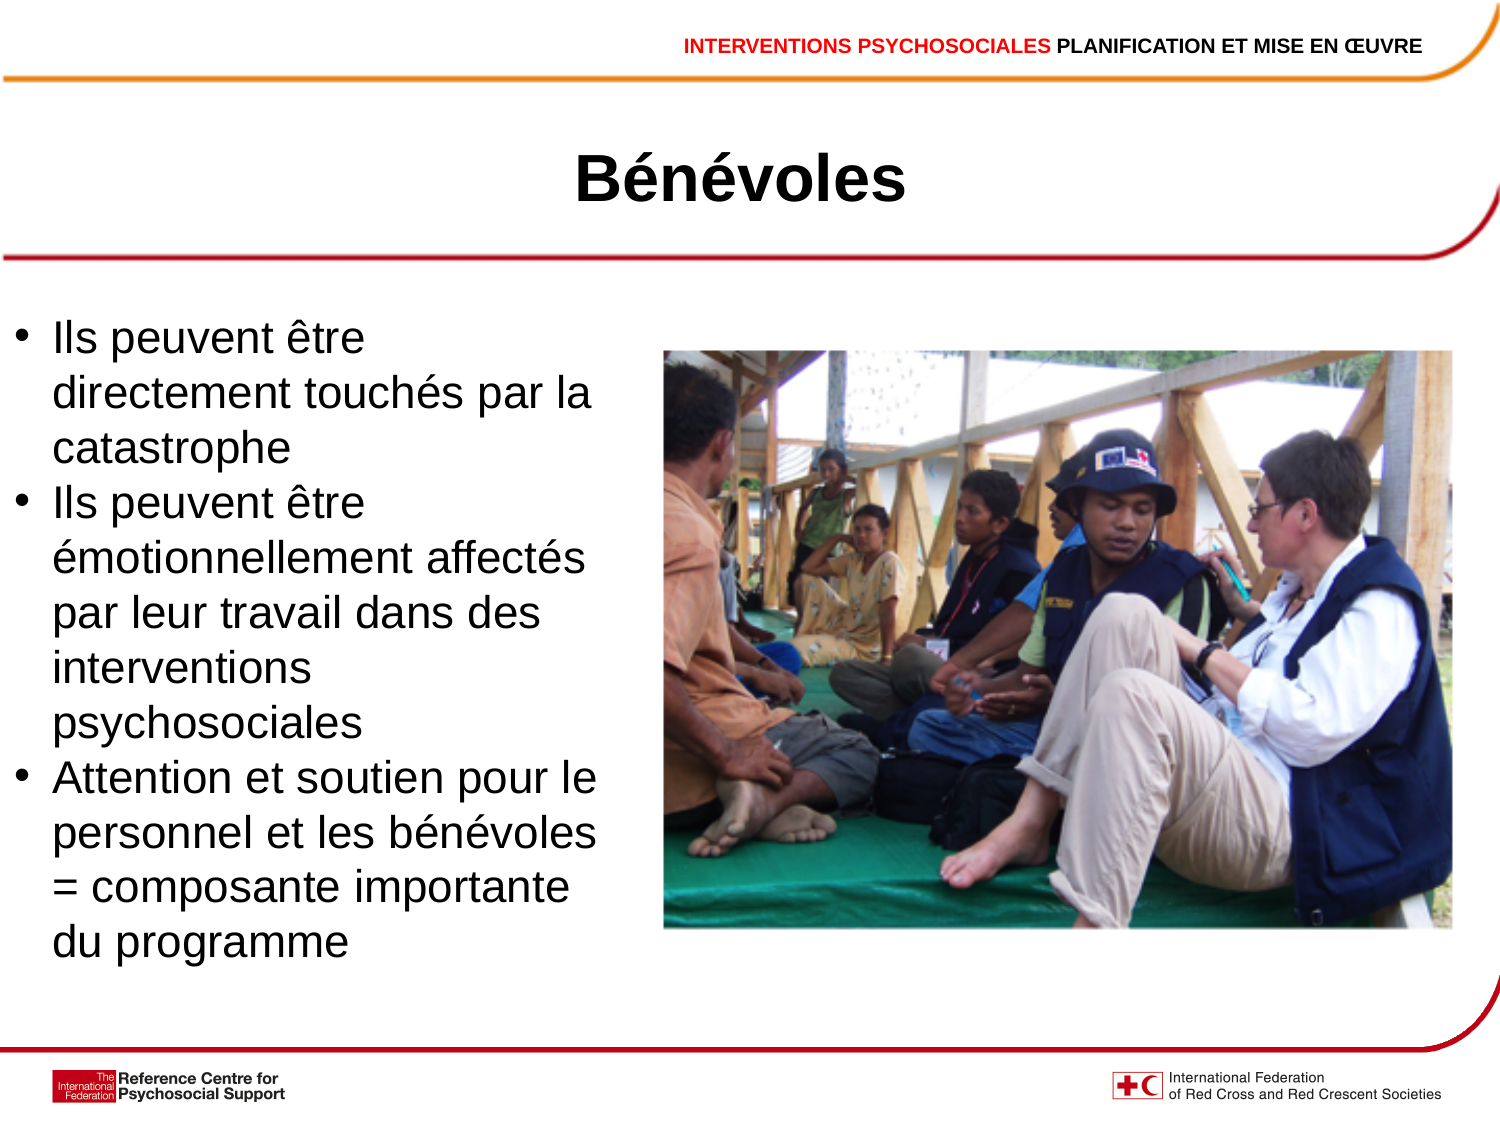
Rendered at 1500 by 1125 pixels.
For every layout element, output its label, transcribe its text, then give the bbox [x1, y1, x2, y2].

picture [662, 349, 1455, 932]
picture [0, 0, 1500, 265]
text_box Ils peuvent être directement touchés par la catastrophe Ils peuvent être émotionnellement affectés par leur travail dans des interventions psychosociales Attention et soutien pour le personnel et les bénévoles = composante importante du programme [0, 299, 625, 973]
picture [0, 974, 1500, 1125]
